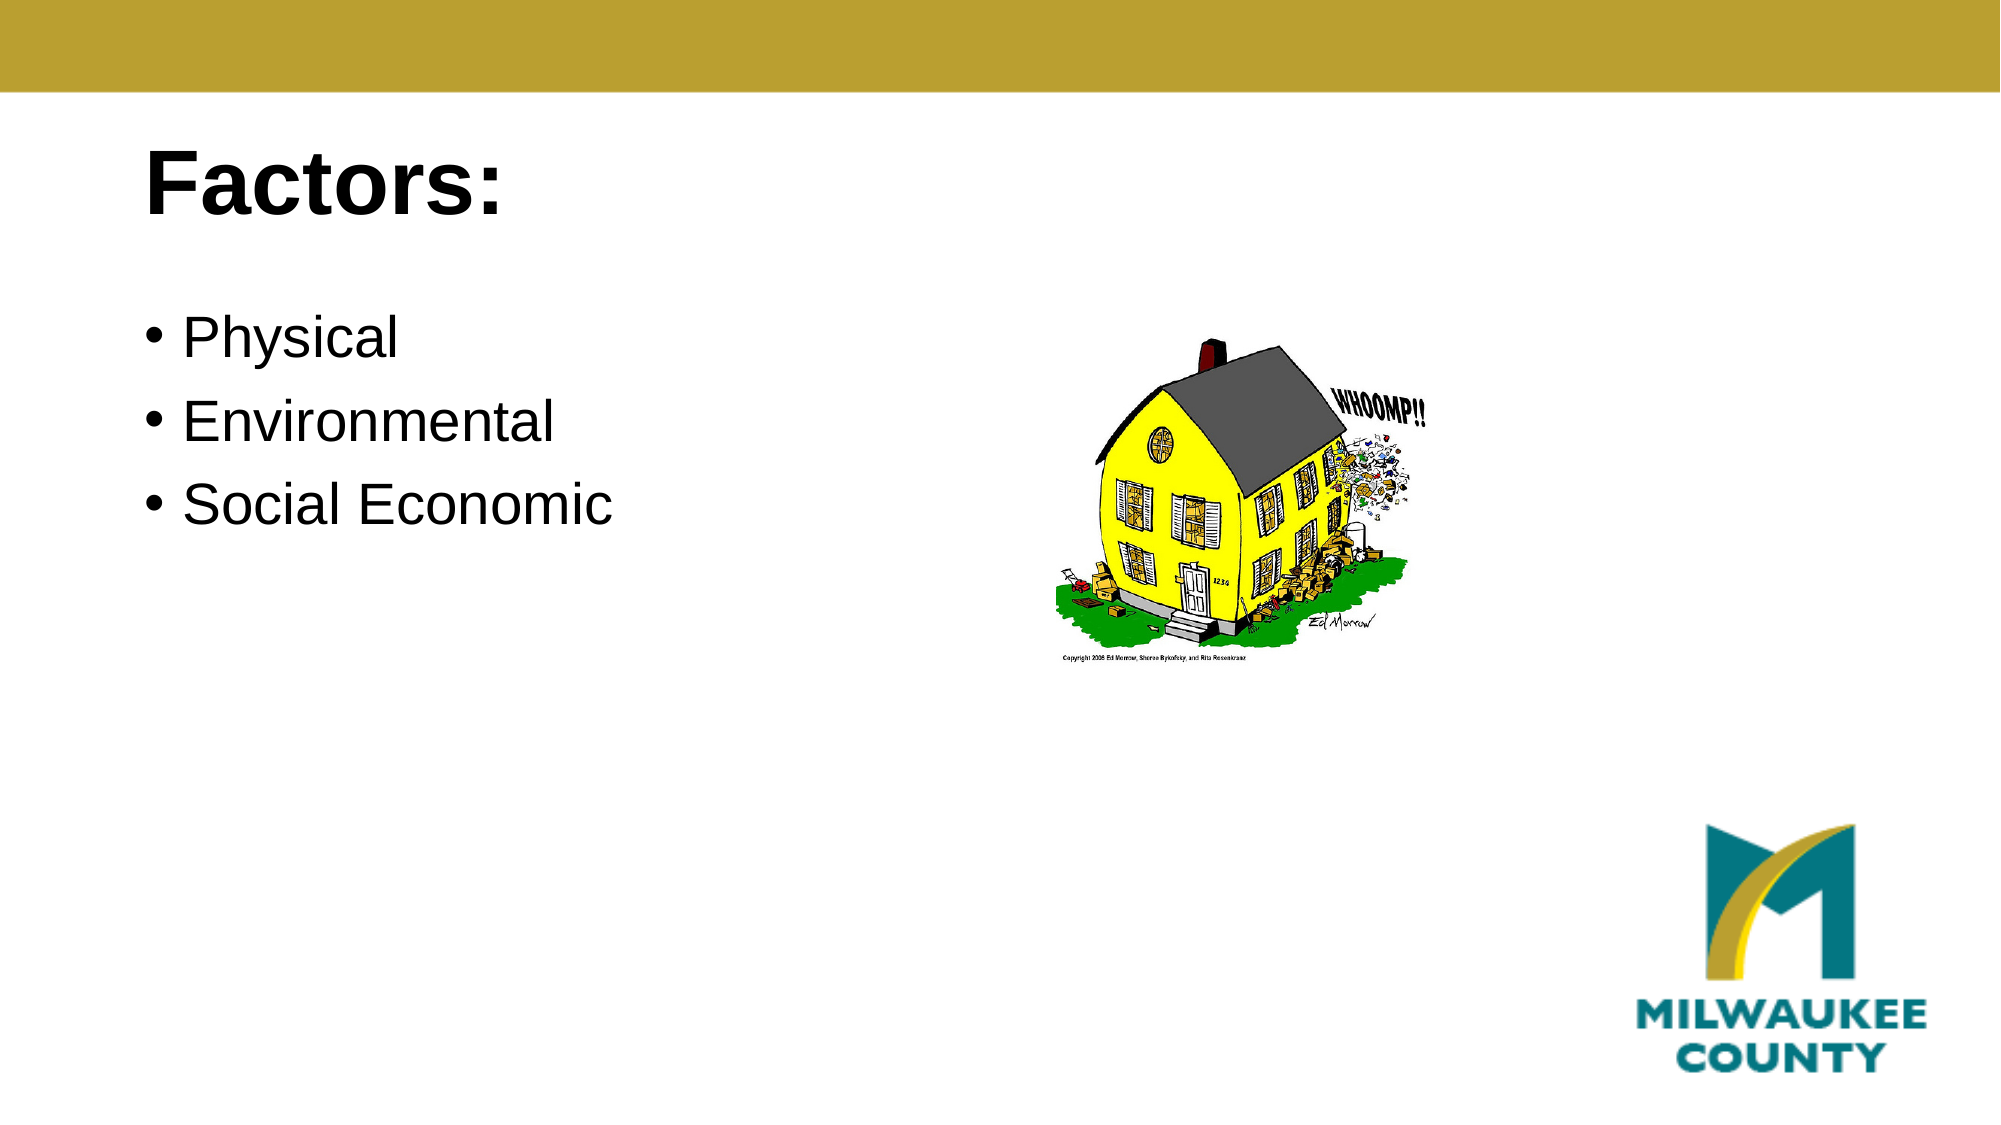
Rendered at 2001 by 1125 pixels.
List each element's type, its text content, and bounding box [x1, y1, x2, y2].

list Physical Environmental Social Economic [136, 298, 1863, 1014]
picture [0, 0, 2000, 1125]
title Factors: [136, 91, 1863, 278]
